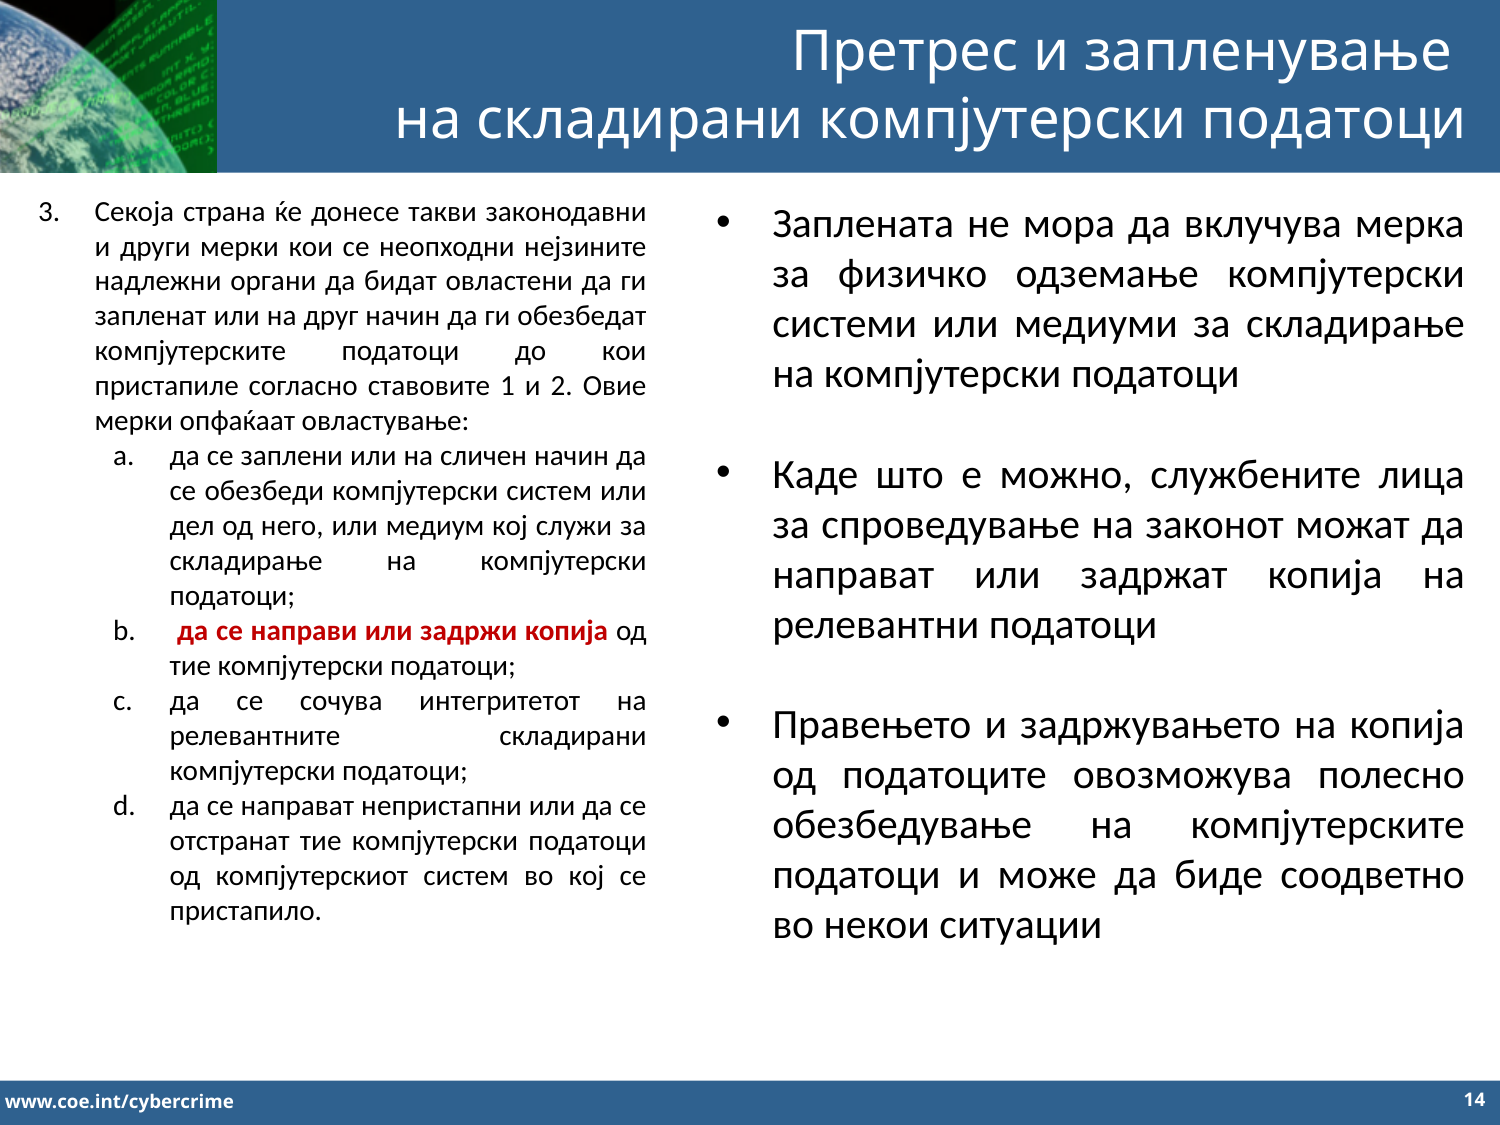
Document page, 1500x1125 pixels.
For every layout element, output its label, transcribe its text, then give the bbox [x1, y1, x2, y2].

picture [0, 0, 217, 173]
text_box Секоја страна ќе донесе такви законодавни и други мерки кои се неопходни нејзините надлежни органи да бидат овластени да ги запленат или на друг начин да ги обезбедат компјутерските податоци до кои пристапиле согласно ставовите 1 и 2. Овие мерки опфаќаат овластување: да се заплени или на сличен начин да се обезбеди компјутерски систем или дел од него, или медиум кој служи за складирање на компјутерски податоци; да се направи или задржи копија од тие компјутерски податоци; да се сочува интегритетот на релевантните складирани компјутерски податоци; да се направат непристапни или да се отстранат тие компјутерски податоци од компјутерскиот систем во кој се пристапило. [23, 184, 662, 934]
text_box Заплената не мора да вклучува мерка за физичко одземање компјутерски системи или медиуми за складирање на компјутерски податоци Каде што е можно, службените лица за спроведување на законот можат да направат или задржат копија на релевантни податоци Правењето и задржувањето на копија од податоците овозможува полесно обезбедување на компјутерските податоци и може да биде соодветно во некои ситуации [701, 188, 1480, 954]
text_box Претрес и запленување на складирани компјутерски податоци [230, 7, 1483, 157]
